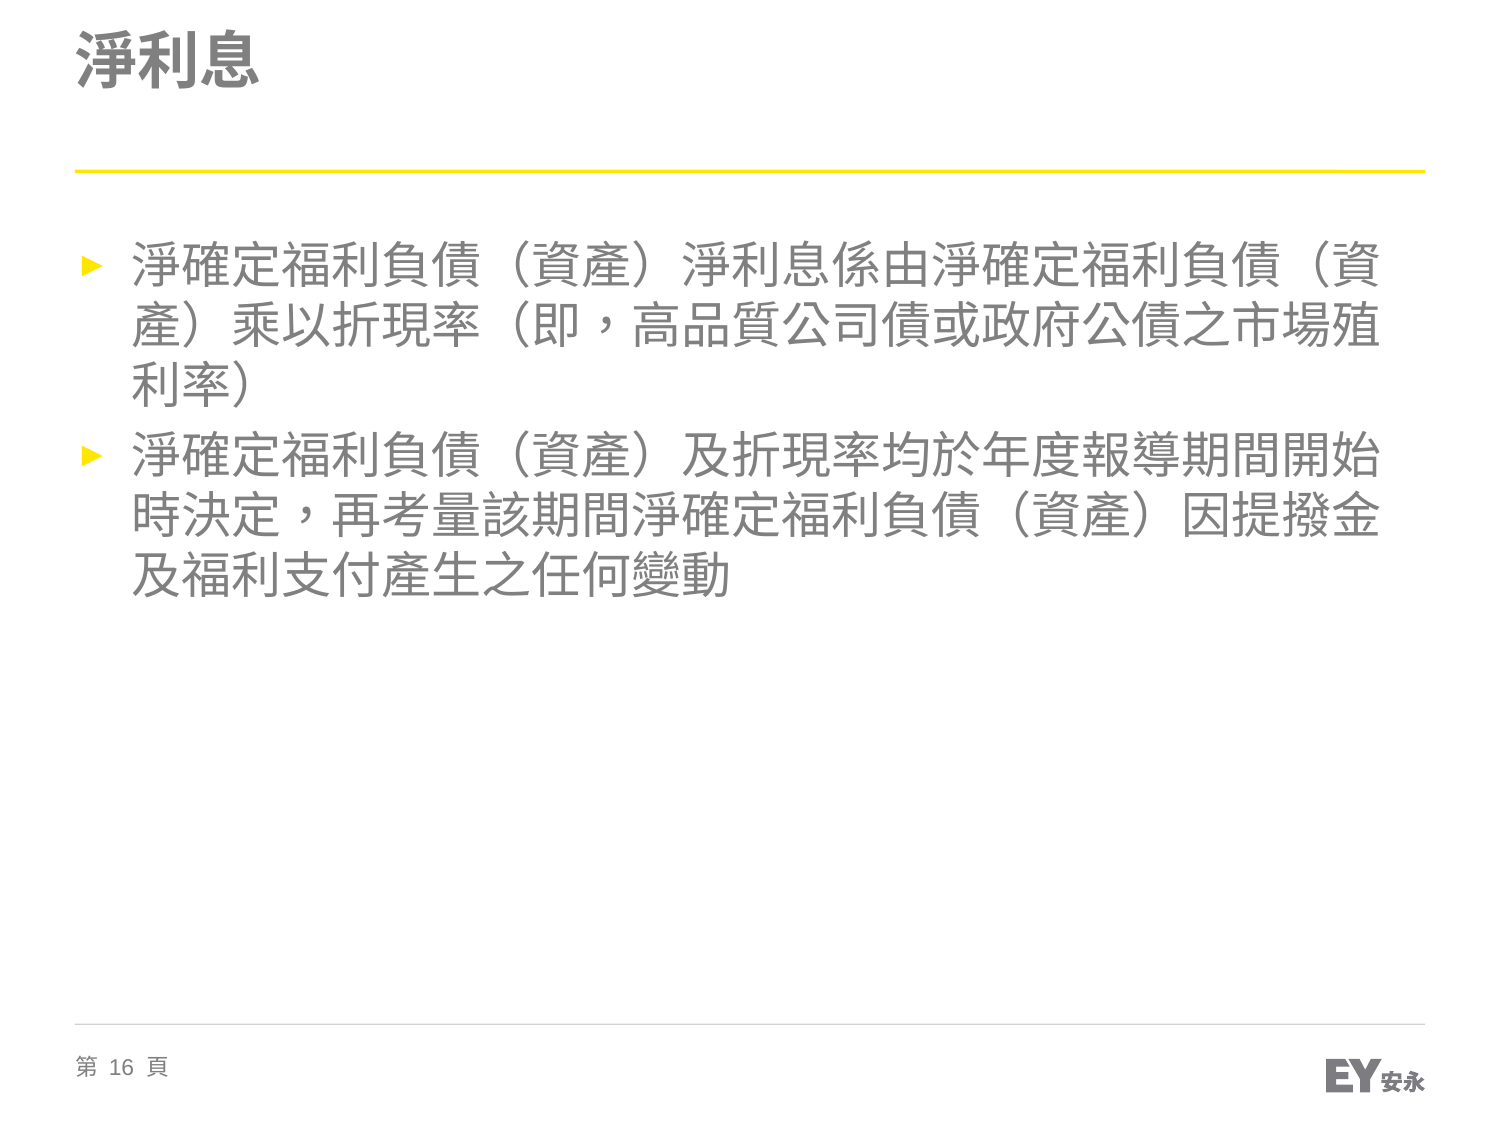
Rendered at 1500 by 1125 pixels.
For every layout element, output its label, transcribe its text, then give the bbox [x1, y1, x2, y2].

title 淨利息 [75, 33, 1425, 175]
list 淨確定福利負債（資產）淨利息係由淨確定福利負債（資產）乘以折現率（即，高品質公司債或政府公債之市場殖利率） 淨確定福利負債（資產）及折現率均於年度報導期間開始時決定，再考量該期間淨確定福利負債（資產）因提撥金及福利支付產生之任何變動 [75, 233, 1425, 1005]
